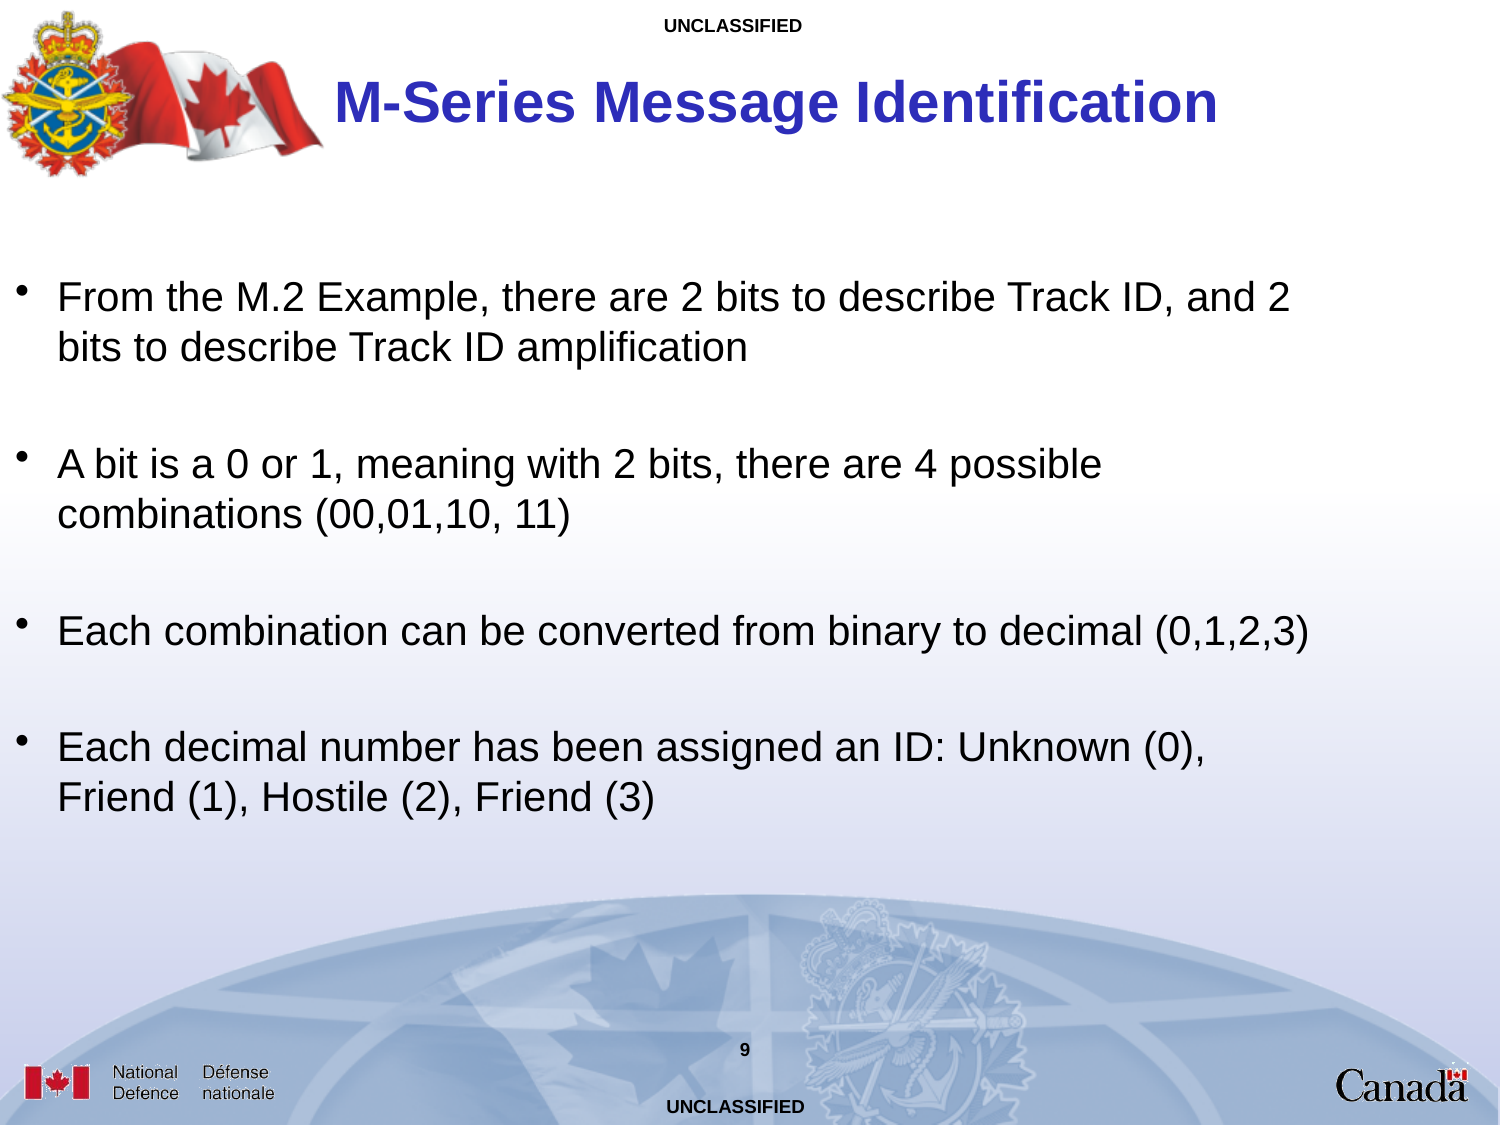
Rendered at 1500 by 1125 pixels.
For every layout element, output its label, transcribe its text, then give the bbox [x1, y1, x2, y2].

picture [24, 1064, 275, 1100]
picture [0, 8, 329, 179]
picture [1329, 1062, 1475, 1108]
text_box From the M.2 Example, there are 2 bits to describe Track ID, and 2 bits to describe Track ID amplification A bit is a 0 or 1, meaning with 2 bits, there are 4 possible combinations (00,01,10, 11) Each combination can be converted from binary to decimal (0,1,2,3) Each decimal number has been assigned an ID: Unknown (0), Friend (1), Hostile (2), Friend (3) [0, 262, 1350, 1035]
text_box M-Series Message Identification [316, 72, 1238, 125]
